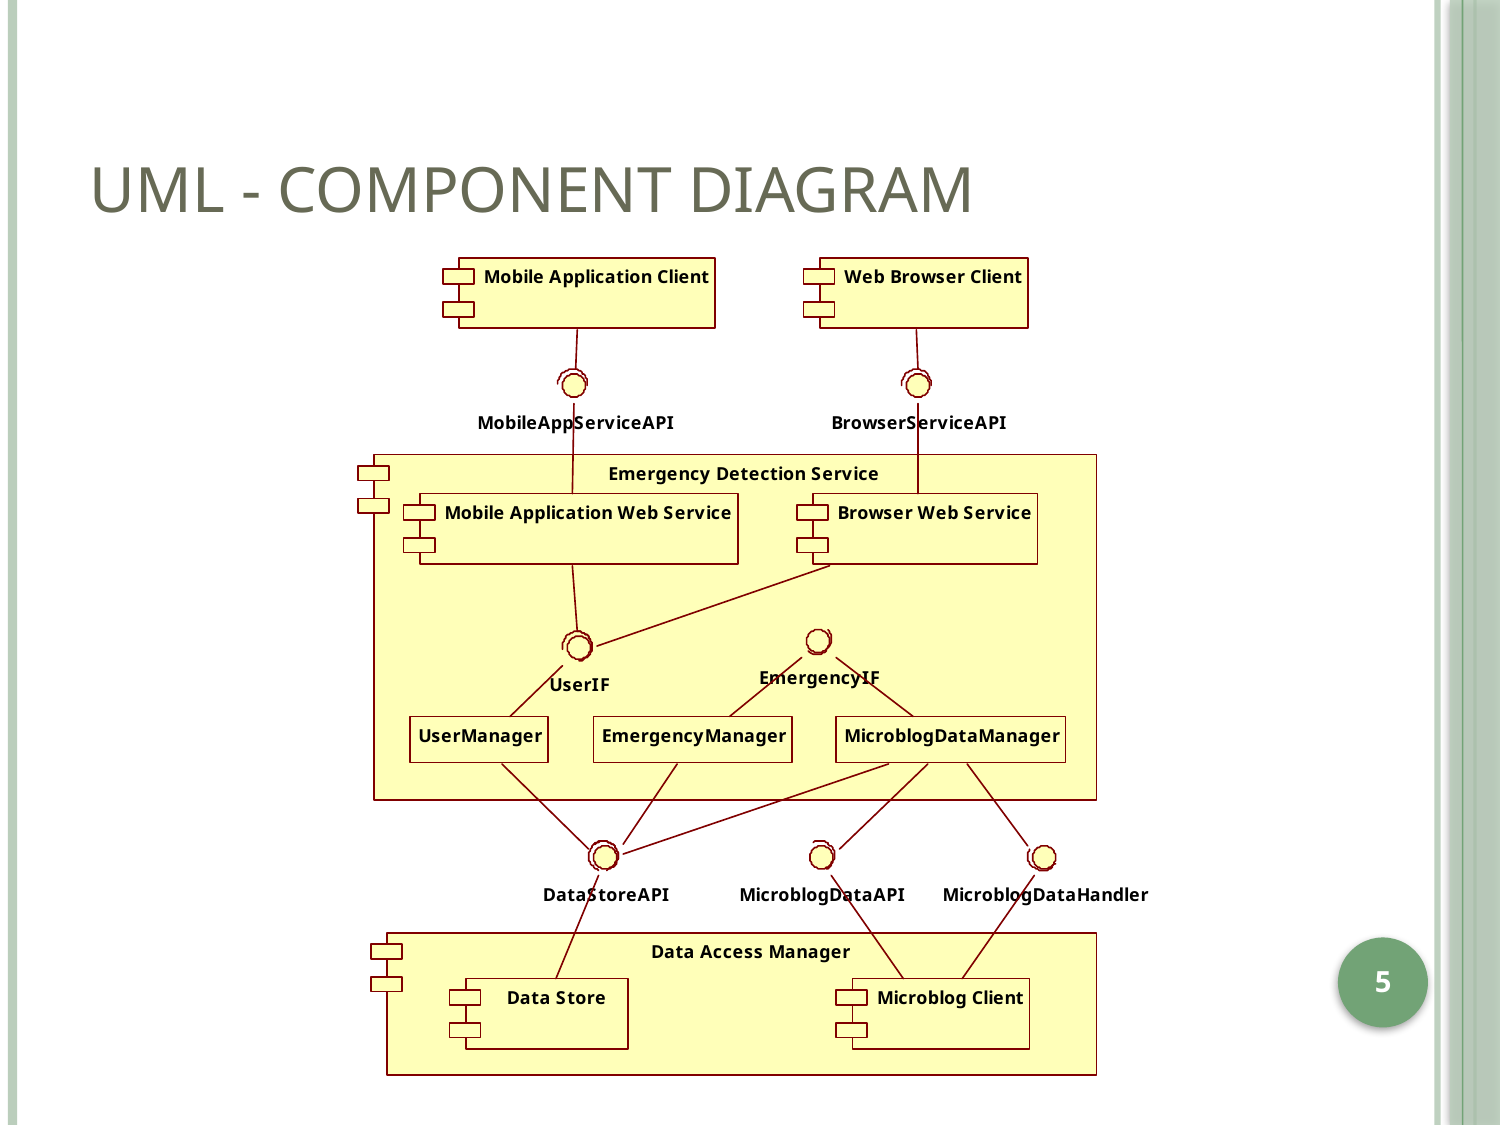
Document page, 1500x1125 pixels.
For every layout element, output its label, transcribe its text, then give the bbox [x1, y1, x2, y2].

picture [324, 224, 1189, 1111]
title UML - Component Diagram [75, 45, 1300, 233]
slide_number 5 [1333, 940, 1434, 1027]
